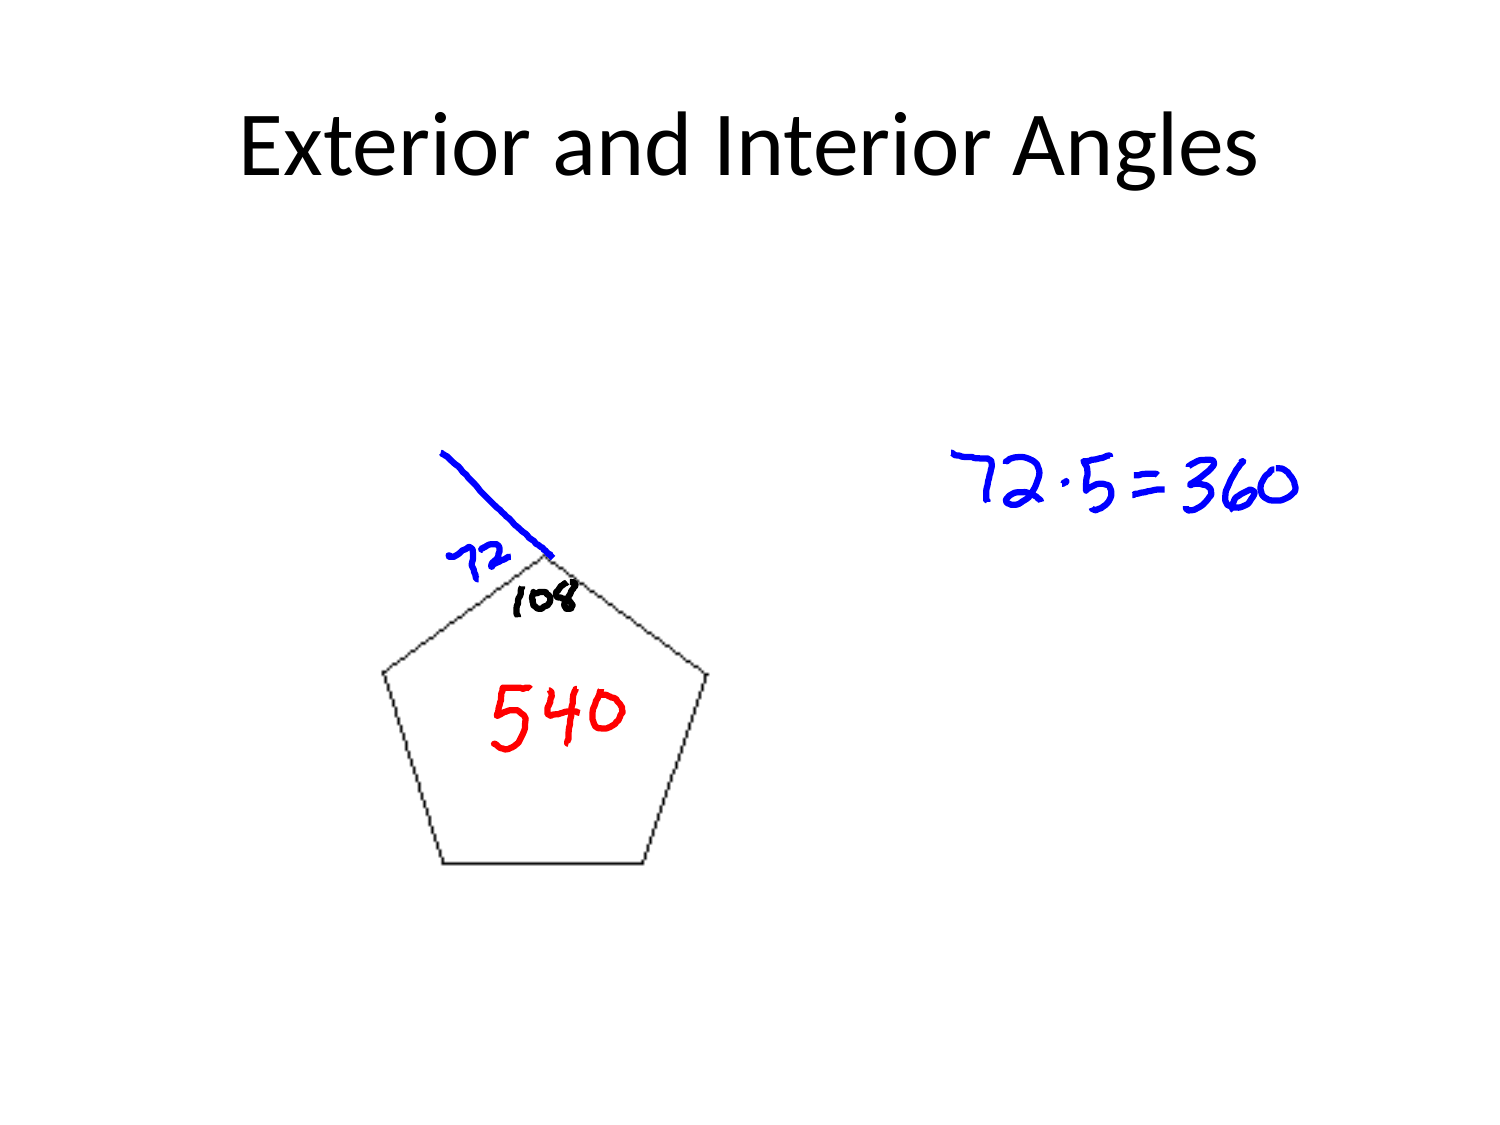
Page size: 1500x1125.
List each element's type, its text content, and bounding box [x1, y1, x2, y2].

text_box [1224, 460, 1256, 511]
text_box [440, 452, 516, 523]
text_box [1132, 488, 1165, 496]
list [341, 524, 751, 916]
text_box [1082, 454, 1113, 511]
title Exterior and Interior Angles [75, 45, 1425, 233]
text_box [1259, 467, 1297, 502]
text_box [1185, 459, 1215, 512]
text_box [1005, 456, 1042, 506]
text_box [951, 452, 993, 503]
